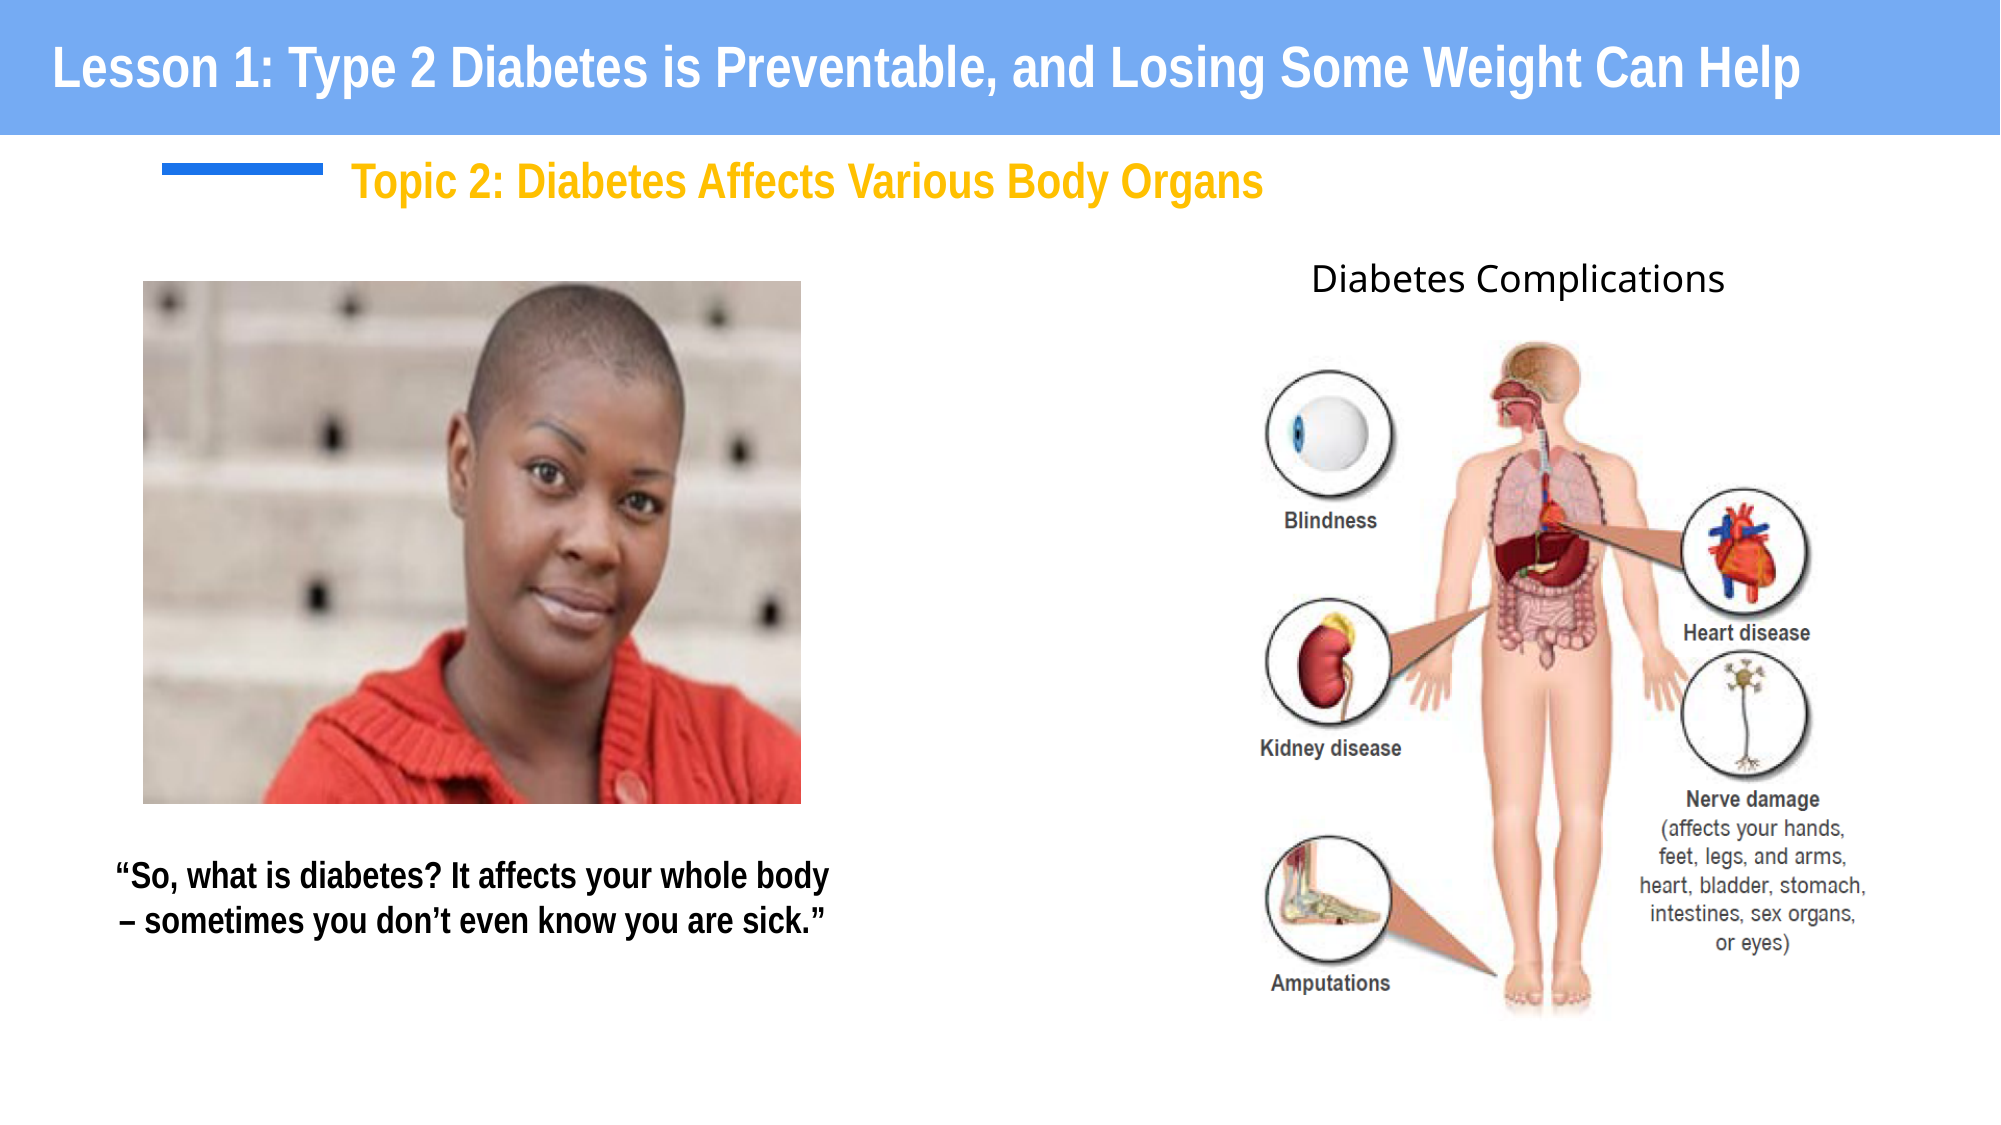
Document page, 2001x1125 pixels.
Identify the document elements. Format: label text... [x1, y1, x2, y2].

text_box [0, 0, 2000, 135]
text_box Diabetes Complications [1296, 247, 1857, 308]
text_box “So, what is diabetes? It affects your whole body – sometimes you don’t even know you are sick.” [93, 843, 851, 949]
text_box Lesson 1: Type 2 Diabetes is Preventable, and Losing Some Weight Can Help [37, 22, 2000, 107]
picture [143, 281, 801, 804]
title Topic 2: Diabetes Affects Various Body Organs [336, 140, 2000, 242]
picture [1171, 335, 1907, 1021]
